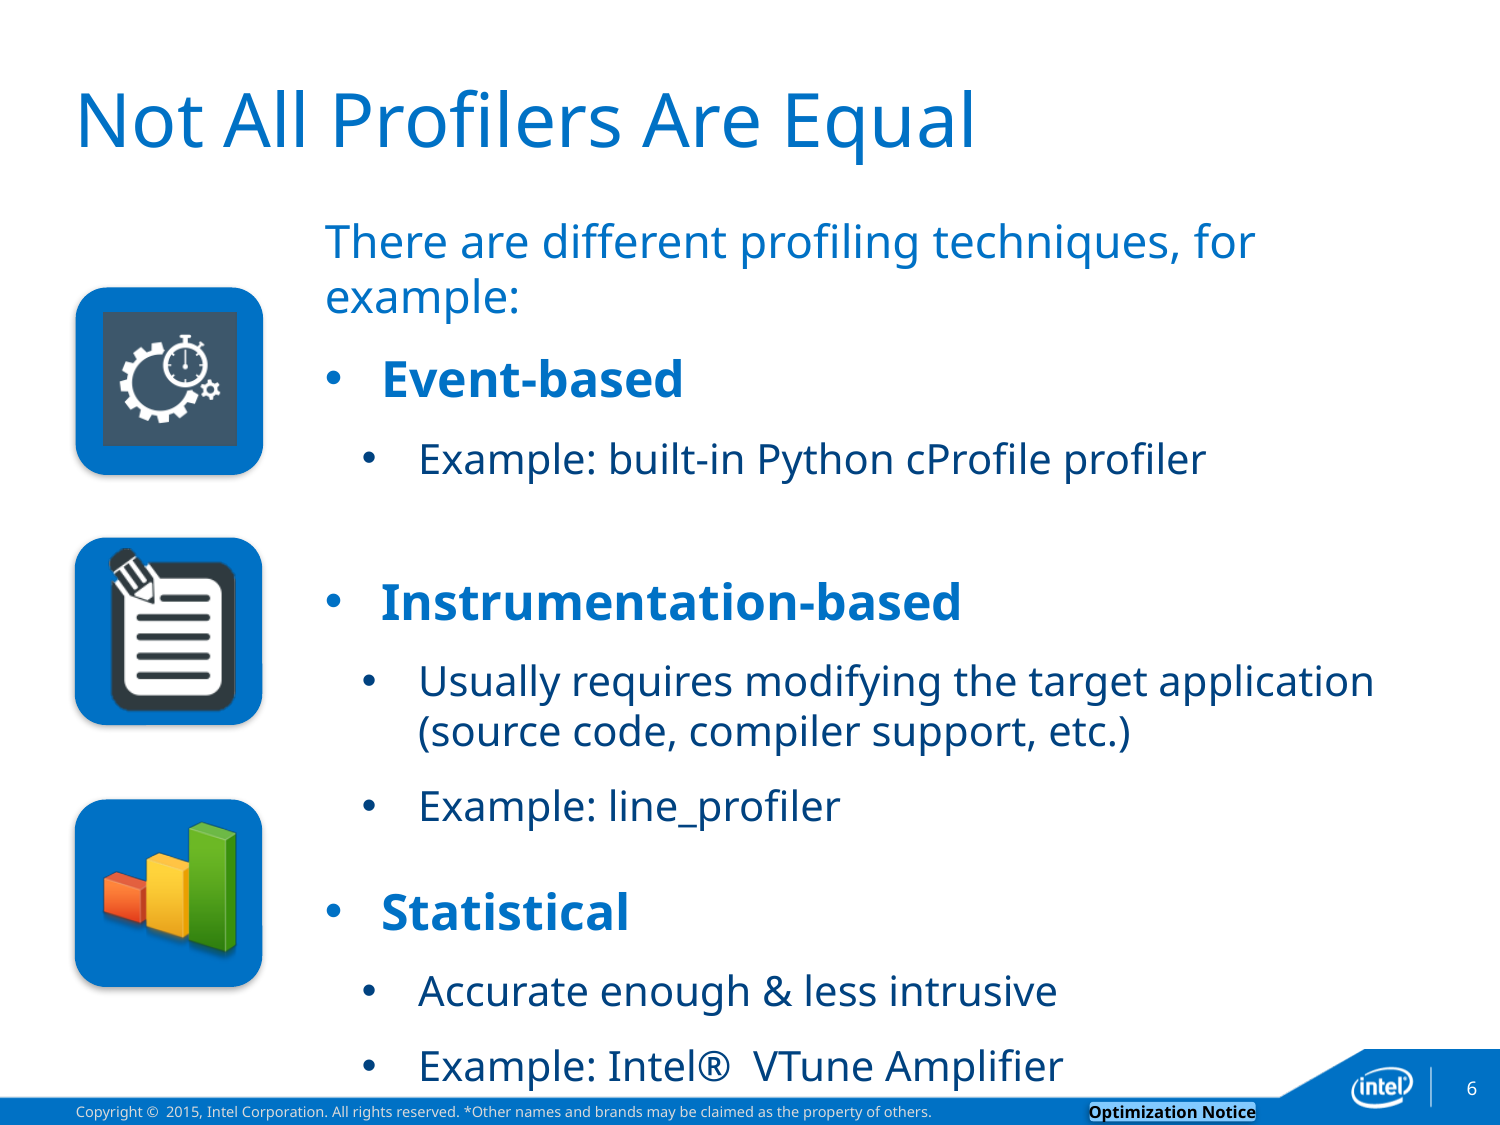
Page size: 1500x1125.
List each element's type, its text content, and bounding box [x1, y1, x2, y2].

picture [0, 1049, 1500, 1125]
picture [98, 820, 242, 964]
list There are different profiling techniques, for example: Event-based Example: built-in Python cProfile profiler Instrumentation-based Usually requires modifying the target application (source code, compiler support, etc.) Example: line_profiler Statistical Accurate enough & less intrusive Example: Intel® VTune Amplifier [324, 212, 1455, 1013]
title Not All Profilers Are Equal [74, 72, 1425, 261]
picture [102, 312, 237, 446]
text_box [74, 537, 263, 726]
text_box [73, 798, 264, 988]
slide_number 6 [1406, 1059, 1478, 1119]
text_box [74, 286, 264, 476]
